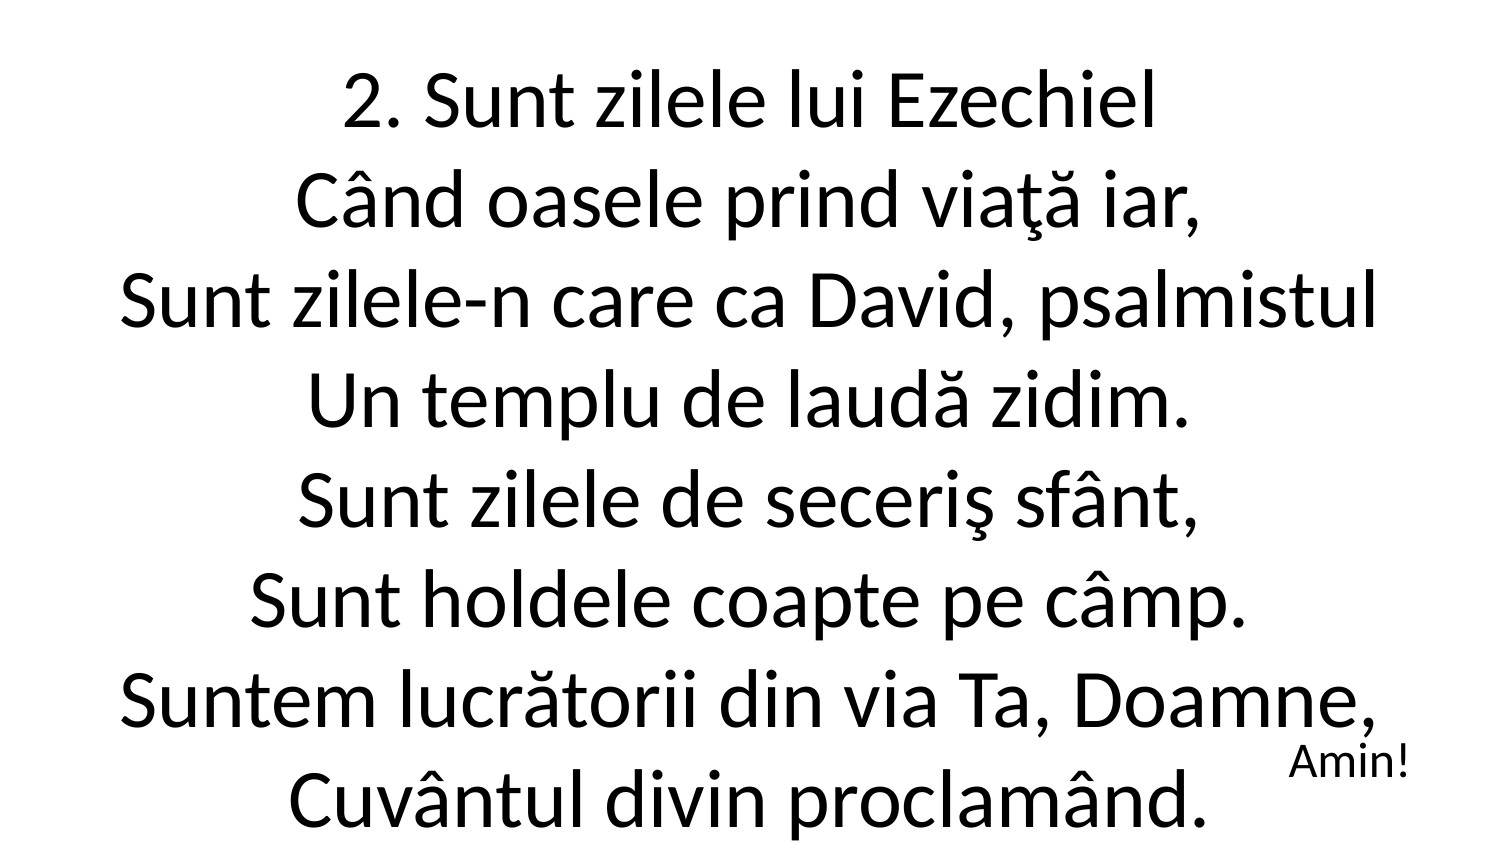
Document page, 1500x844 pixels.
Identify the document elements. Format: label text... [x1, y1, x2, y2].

text_box Amin! [1273, 674, 1427, 795]
text_box 2. Sunt zilele lui Ezechiel Când oasele prind viaţă iar, Sunt zilele-n care ca David, psalmistul Un templu de laudă zidim. Sunt zilele de seceriş sfânt, Sunt holdele coapte pe câmp. Suntem lucrătorii din via Ta, Doamne, Cuvântul divin proclamând. [104, 0, 1396, 844]
